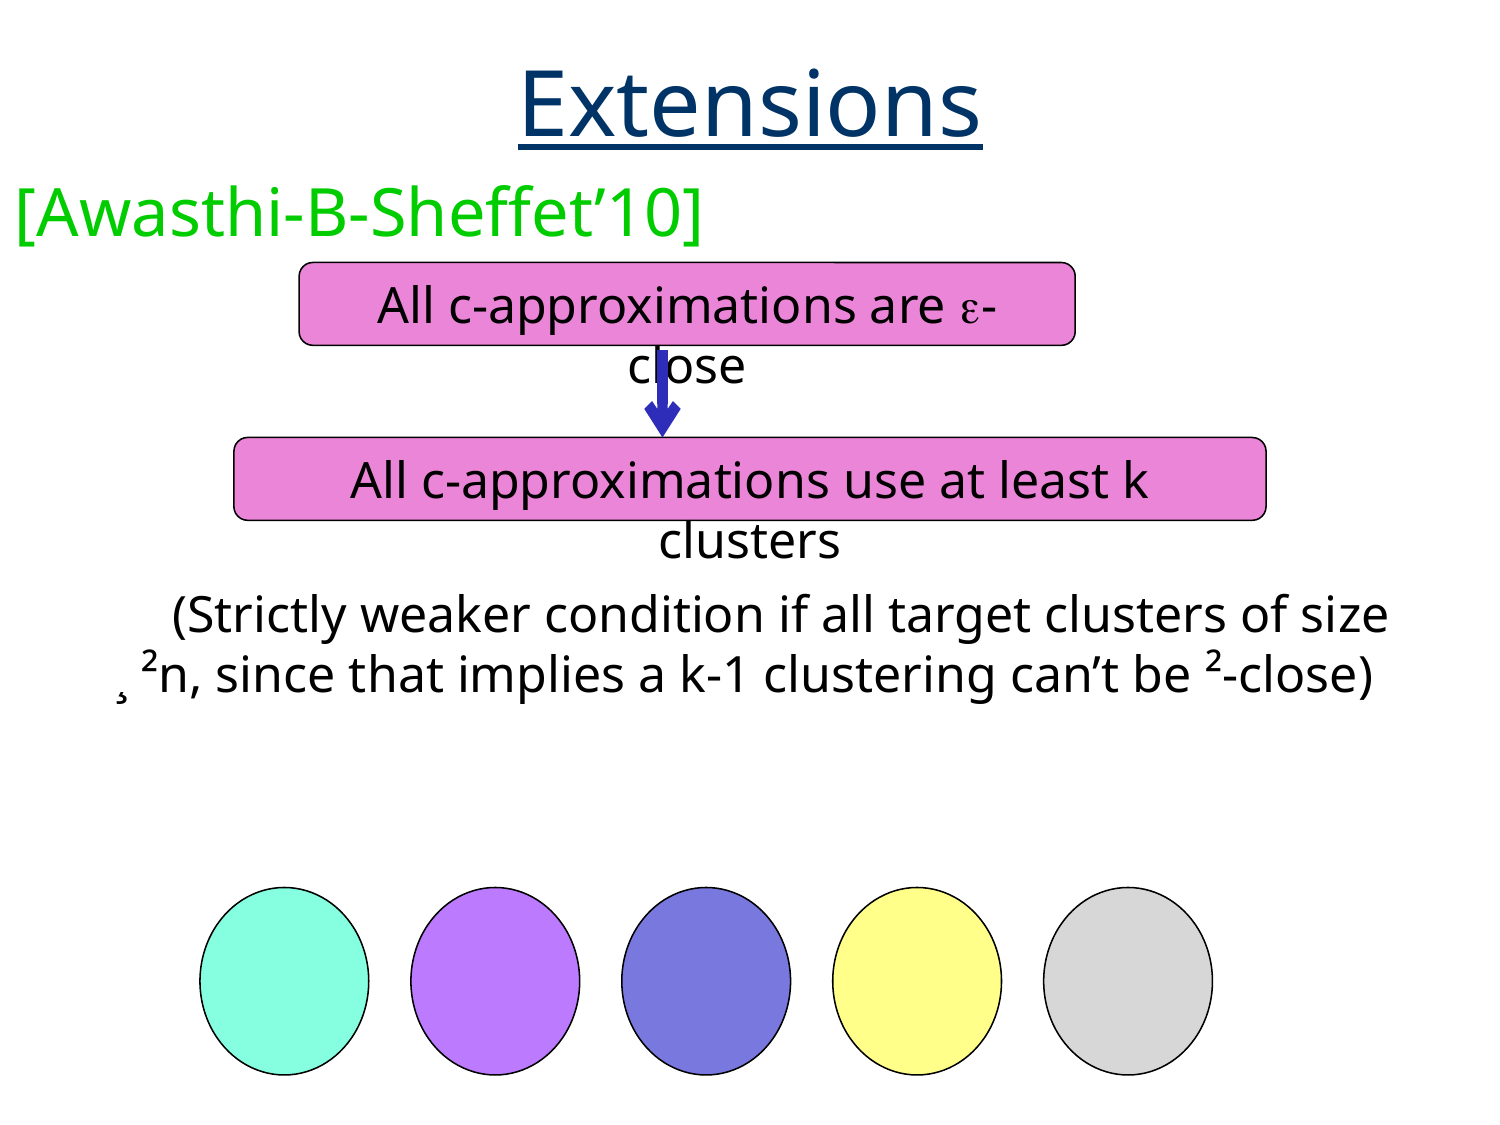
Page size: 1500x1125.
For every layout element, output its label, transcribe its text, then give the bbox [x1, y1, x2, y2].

title Extensions [0, 24, 1500, 162]
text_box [212, 349, 1288, 522]
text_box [199, 887, 1213, 1076]
text_box [Awasthi-B-Sheffet’10] [0, 162, 1500, 263]
text_box (Strictly weaker condition if all target clusters of size ¸ ²n, since that implies a k-1 clustering can’t be ²-close) [50, 574, 1500, 710]
text_box All c-approximations are -close [299, 262, 1076, 346]
